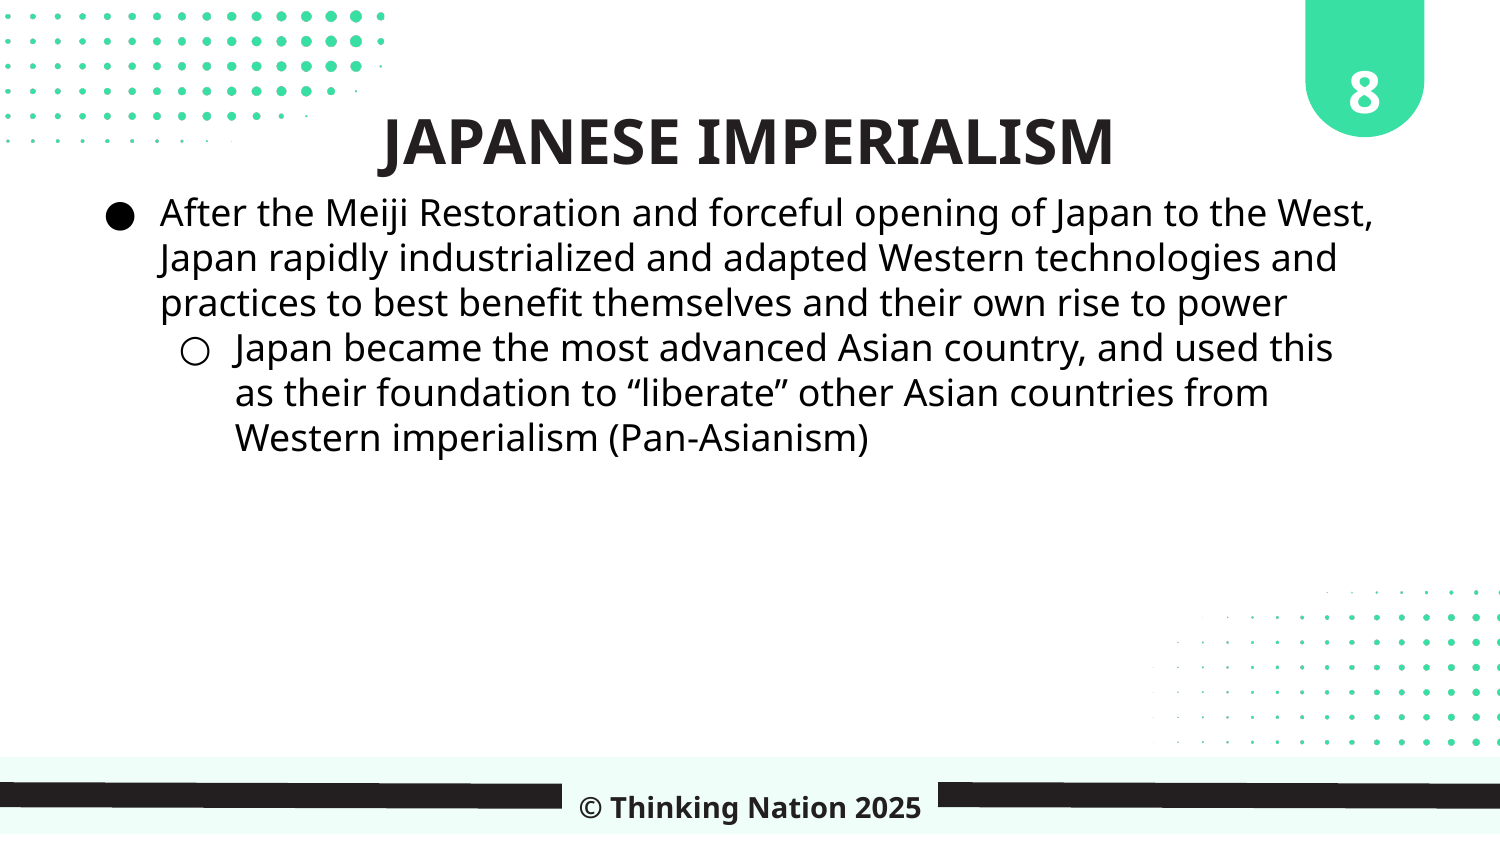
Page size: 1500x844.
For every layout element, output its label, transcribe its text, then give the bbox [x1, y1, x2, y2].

text_box After the Meiji Restoration and forceful opening of Japan to the West, Japan rapidly industrialized and adapted Western technologies and practices to best benefit themselves and their own rise to power Japan became the most advanced Asian country, and used this as their foundation to “liberate” other Asian countries from Western imperialism (Pan-Asianism) [85, 189, 1380, 460]
text_box [1128, 590, 1500, 755]
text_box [1300, 0, 1430, 138]
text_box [0, 756, 1500, 835]
text_box JAPANESE IMPERIALISM [209, 71, 1291, 177]
text_box [0, 0, 385, 144]
